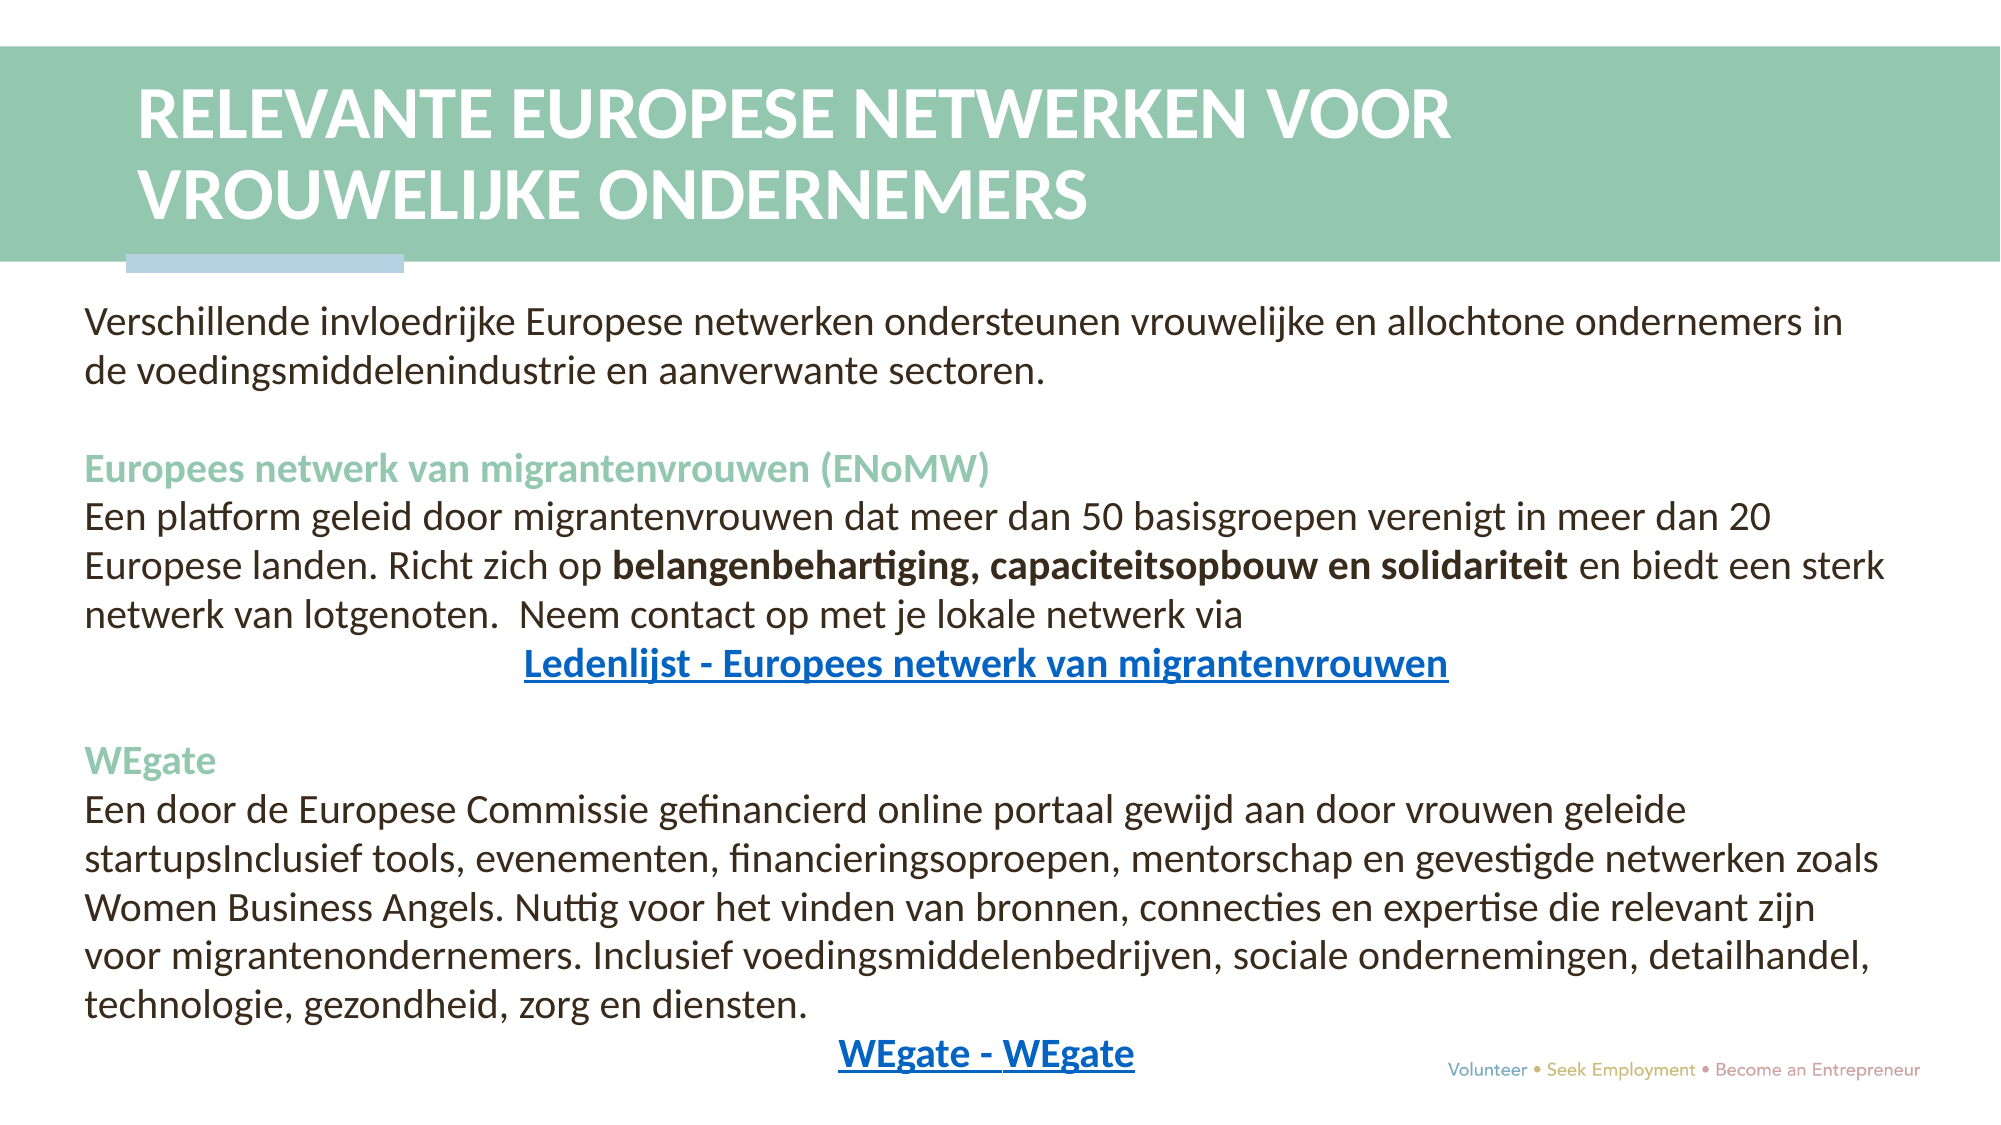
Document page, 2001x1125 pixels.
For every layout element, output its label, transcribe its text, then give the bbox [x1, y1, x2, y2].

picture [1418, 1046, 1971, 1103]
list RELEVANTE EUROPESE NETWERKEN VOOR VROUWELIJKE ONDERNEMERS [123, 62, 1904, 247]
text_box Verschillende invloedrijke Europese netwerken ondersteunen vrouwelijke en allochtone ondernemers in de voedingsmiddelenindustrie en aanverwante sectoren. Europees netwerk van migrantenvrouwen (ENoMW) Een platform geleid door migrantenvrouwen dat meer dan 50 basisgroepen verenigt in meer dan 20 Europese landen. Richt zich op belangenbehartiging, capaciteitsopbouw en solidariteit en biedt een sterk netwerk van lotgenoten. Neem contact op met je lokale netwerk via Ledenlijst - Europees netwerk van migrantenvrouwen WEgate Een door de Europese Commissie gefinancierd online portaal gewijd aan door vrouwen geleide startupsInclusief tools, evenementen, financieringsoproepen, mentorschap en gevestigde netwerken zoals Women Business Angels. Nuttig voor het vinden van bronnen, connecties en expertise die relevant zijn voor migrantenondernemers. Inclusief voedingsmiddelenbedrijven, sociale ondernemingen, detailhandel, technologie, gezondheid, zorg en diensten. WEgate - WEgate [69, 287, 1904, 876]
